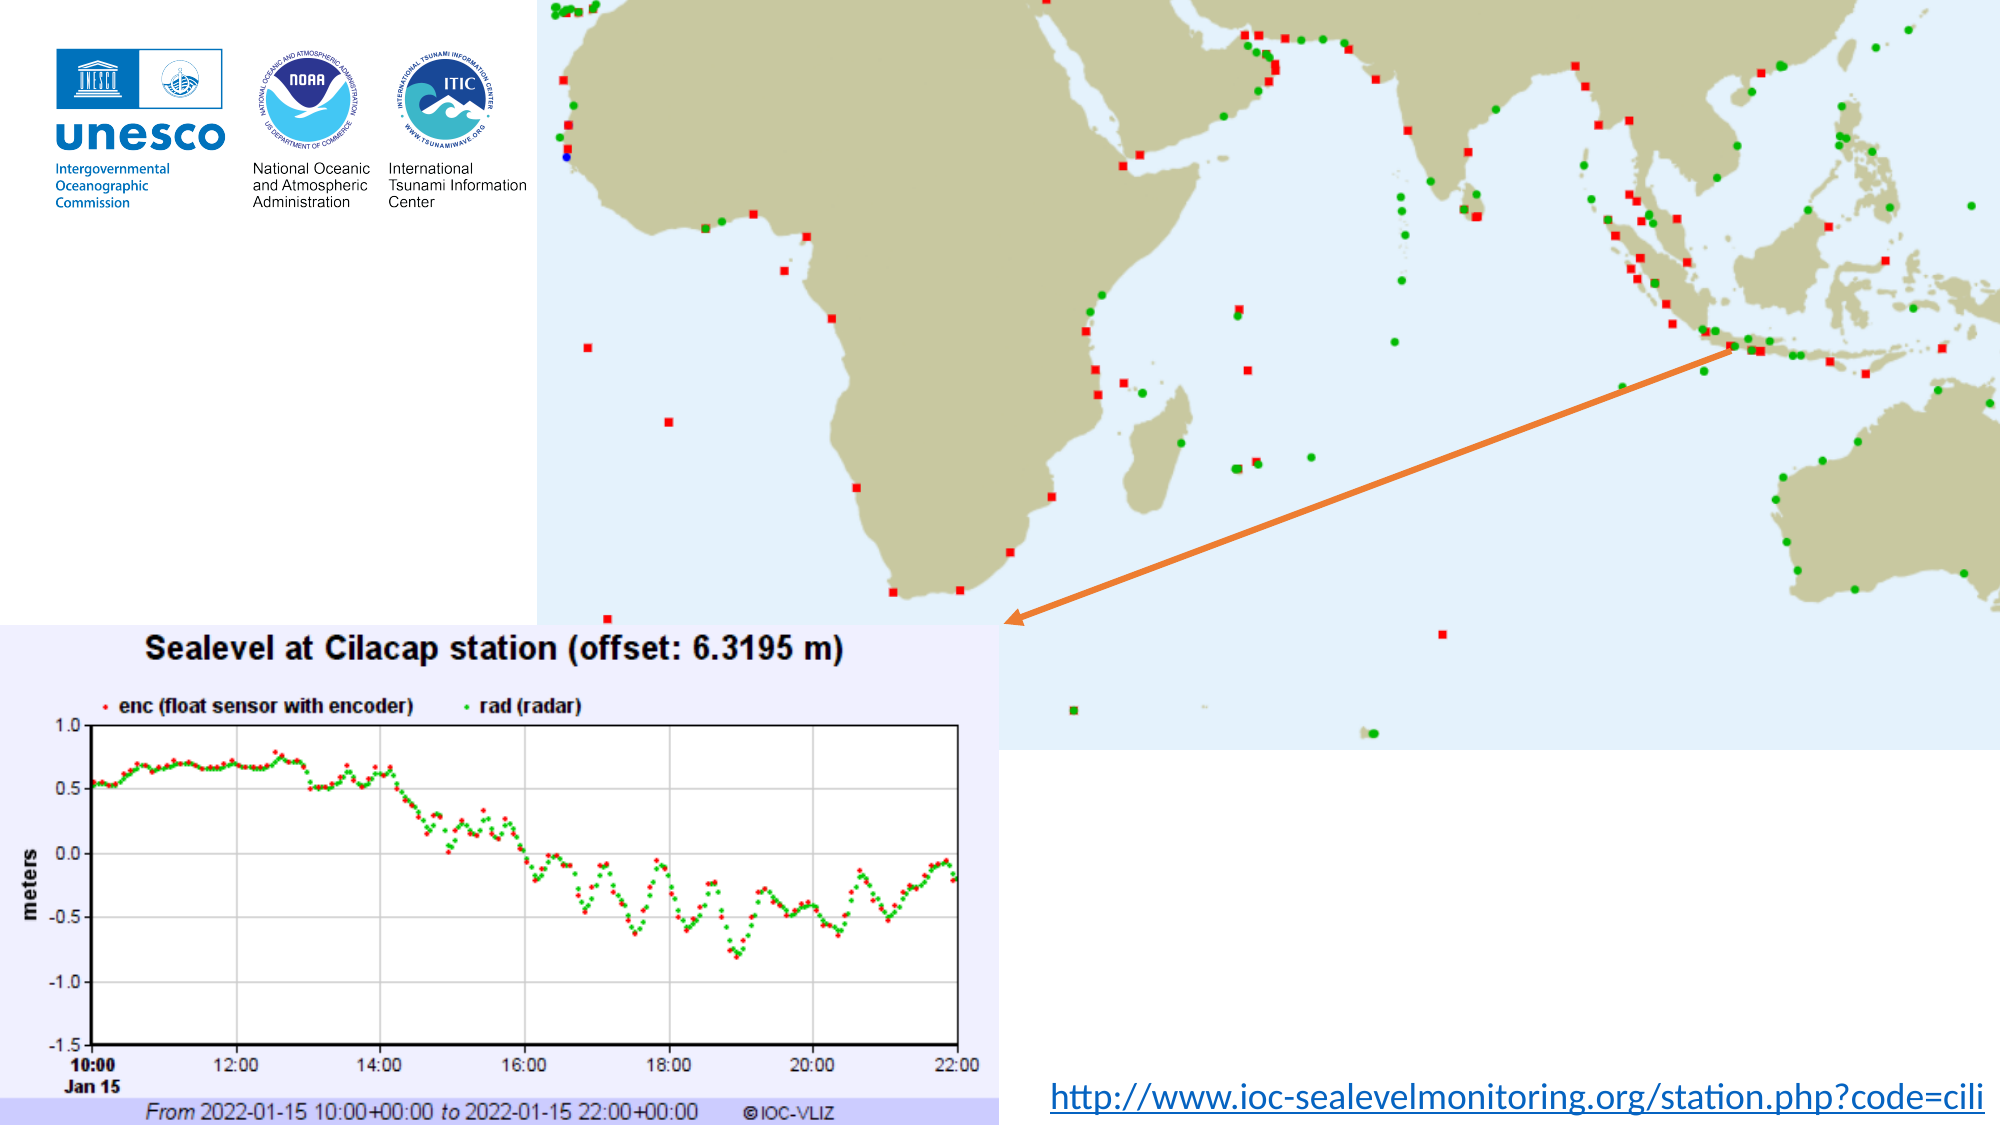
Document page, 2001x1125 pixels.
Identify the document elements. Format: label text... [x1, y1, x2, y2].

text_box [1003, 350, 1732, 624]
picture [0, 0, 2000, 1125]
text_box http://www.ioc-sealevelmonitoring.org/station.php?code=cili [999, 1064, 2000, 1125]
picture [43, 35, 527, 221]
